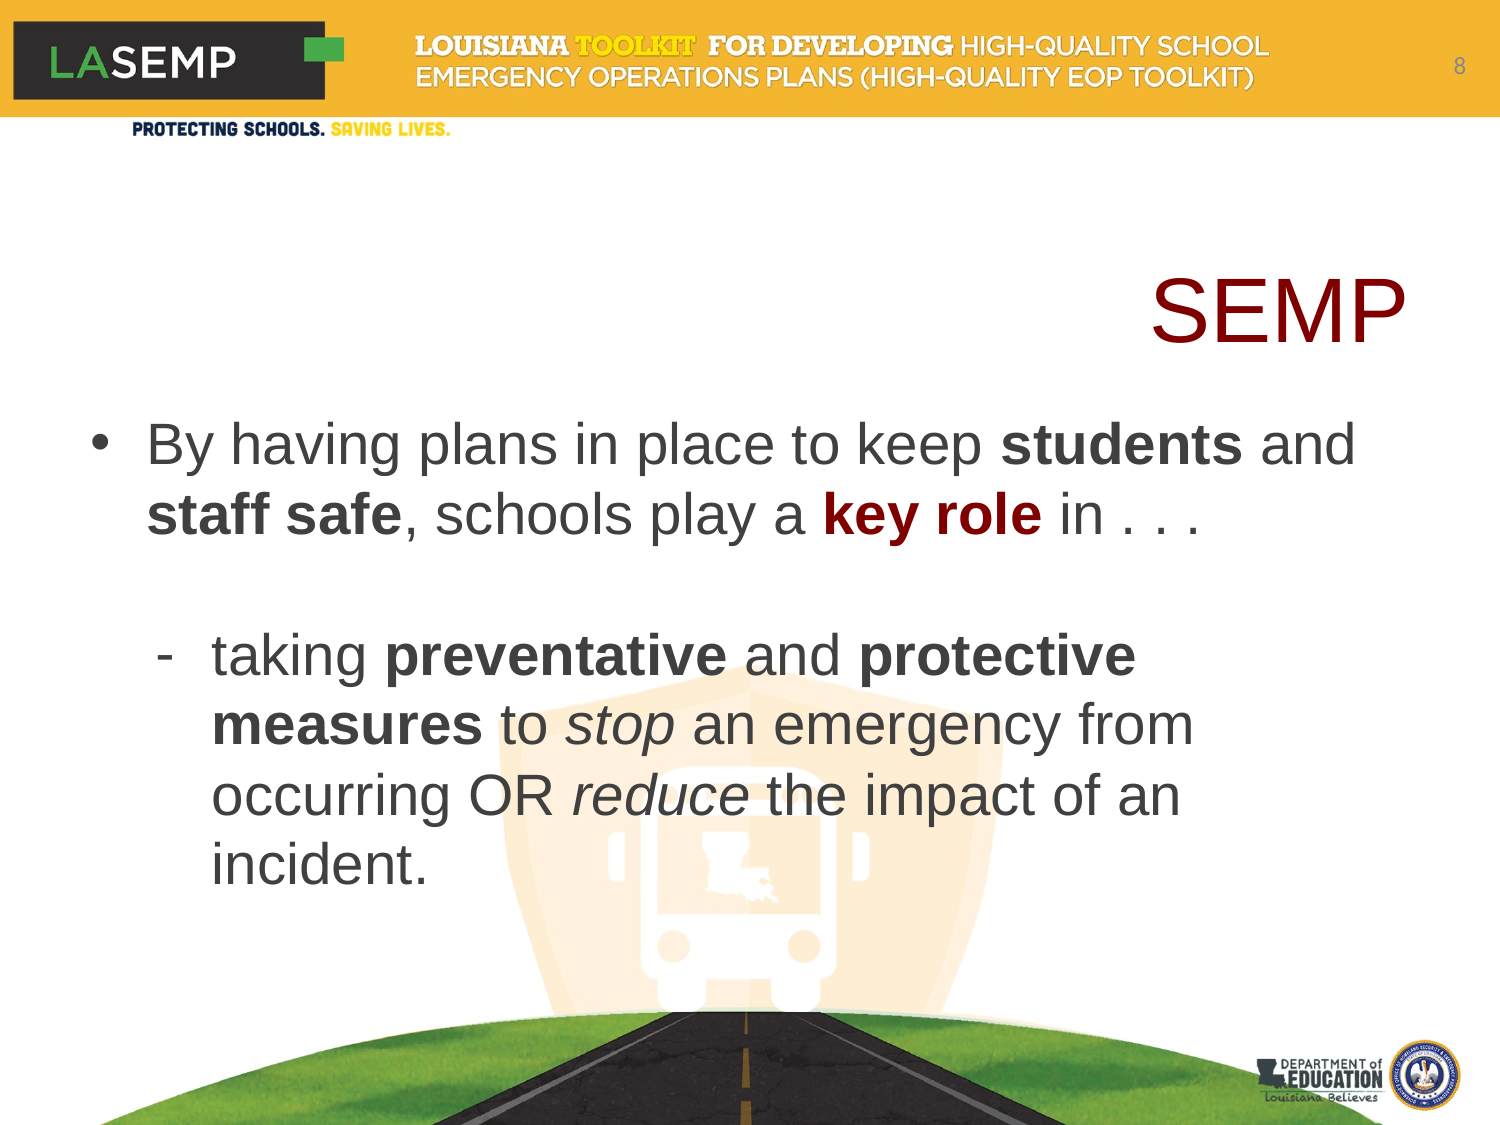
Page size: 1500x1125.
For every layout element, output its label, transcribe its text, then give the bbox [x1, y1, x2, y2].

title SEMP [75, 211, 1425, 399]
list By having plans in place to keep students and staff safe, schools play a key role in . . . taking preventative and protective measures to stop an emergency from occurring OR reduce the impact of an incident. [75, 399, 1425, 996]
picture [0, 0, 1500, 1125]
slide_number 8 [1131, 34, 1482, 95]
